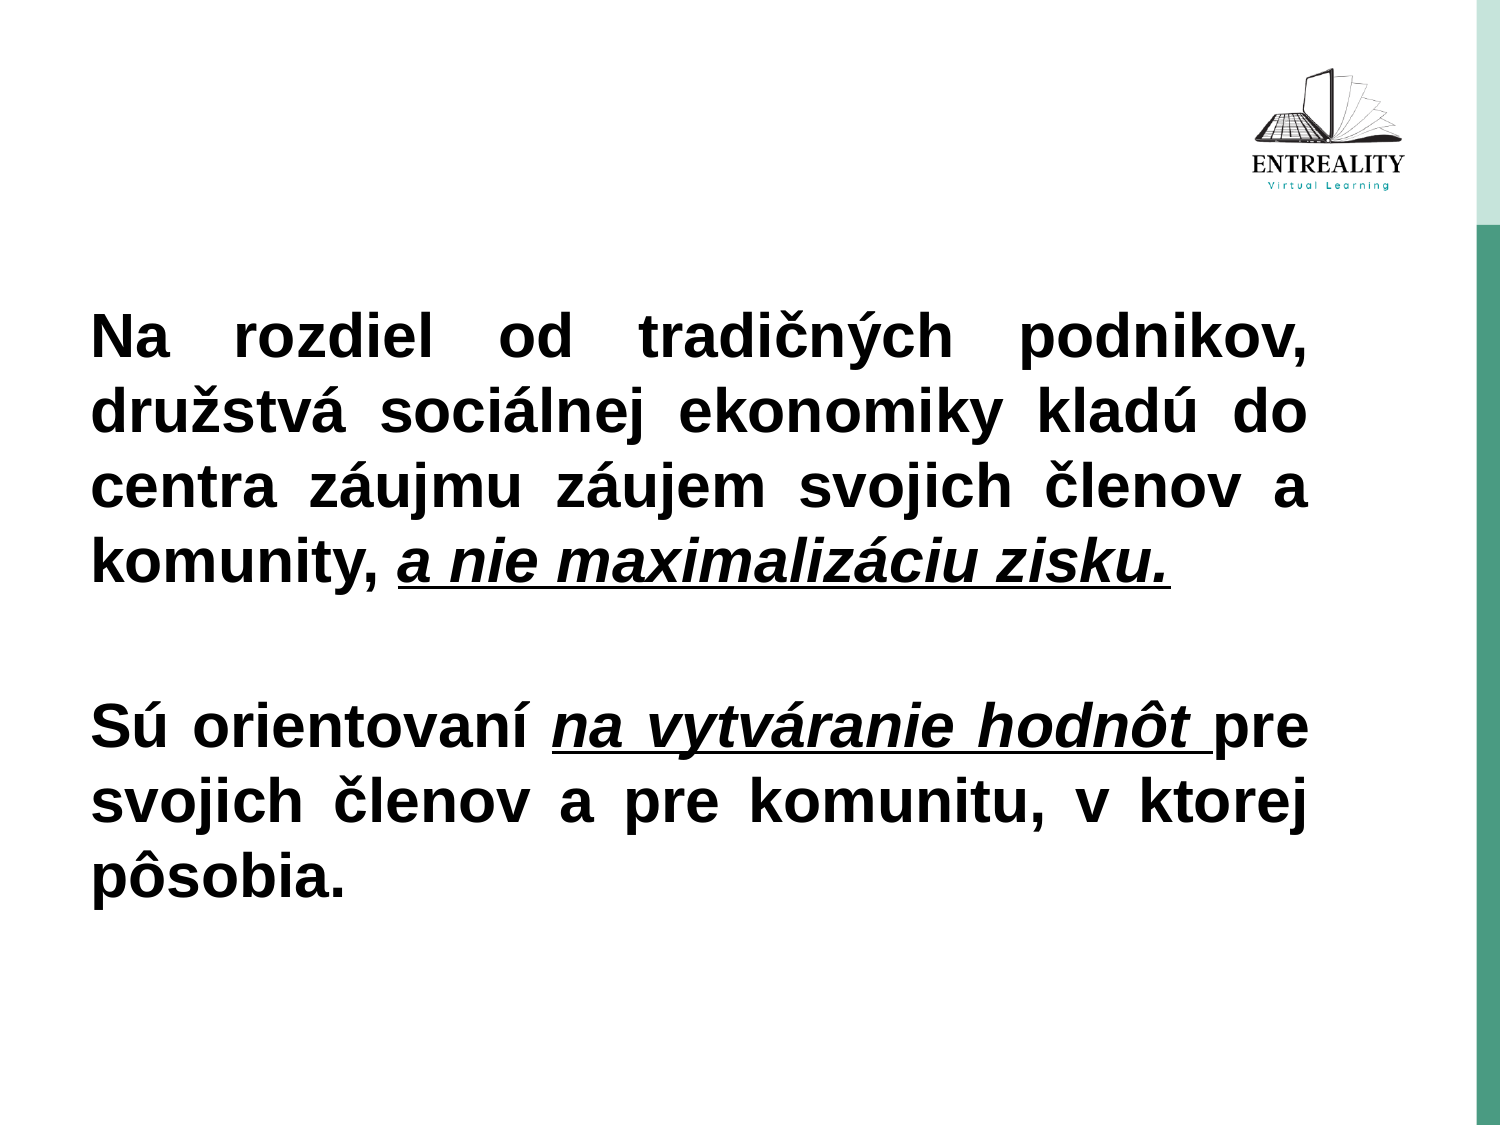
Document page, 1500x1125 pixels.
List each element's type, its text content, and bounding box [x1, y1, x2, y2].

list Na rozdiel od tradičných podnikov, družstvá sociálnej ekonomiky kladú do centra záujmu záujem svojich členov a komunity, a nie maximalizáciu zisku. Sú orientovaní na vytváranie hodnôt pre svojich členov a pre komunitu, v ktorej pôsobia. [75, 287, 1325, 1005]
picture [1198, 0, 1458, 259]
